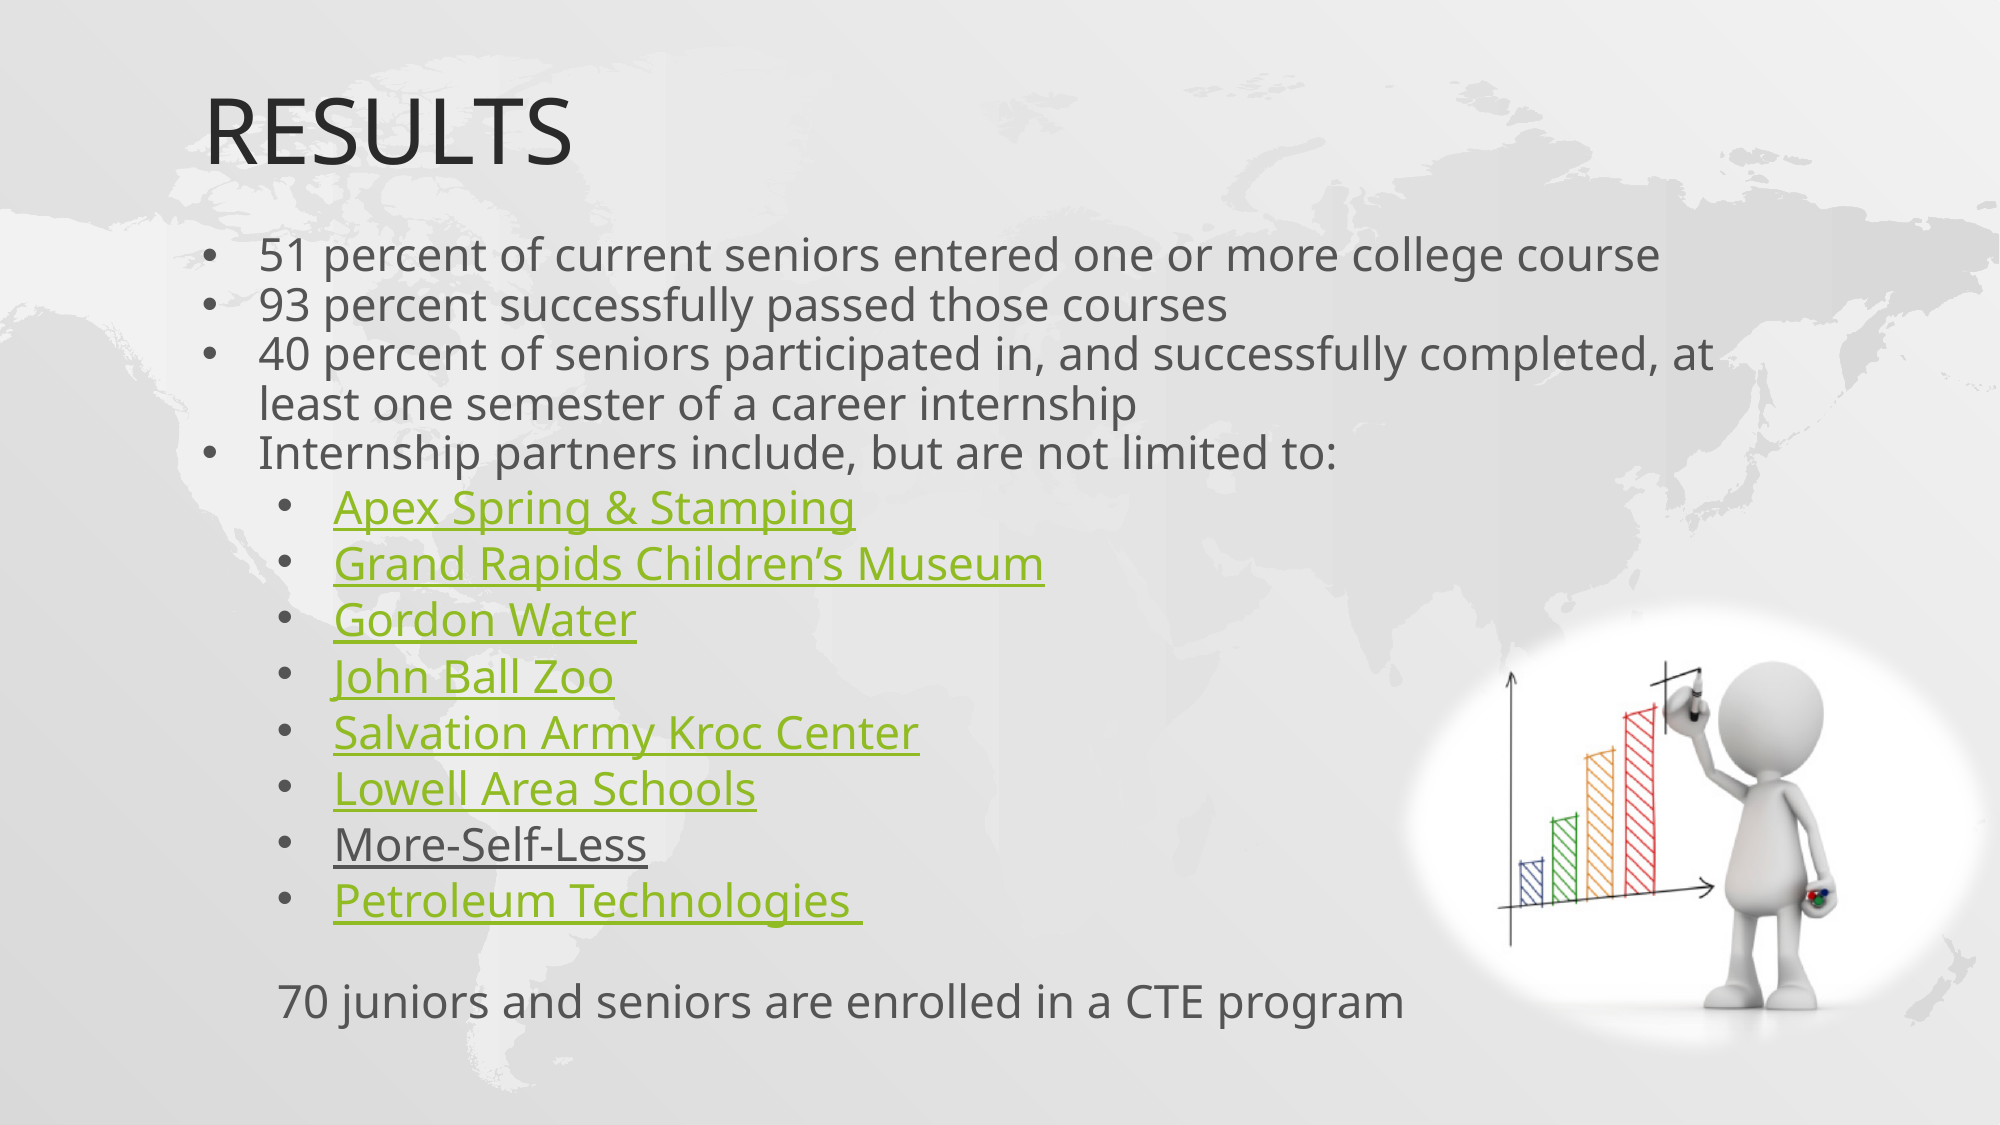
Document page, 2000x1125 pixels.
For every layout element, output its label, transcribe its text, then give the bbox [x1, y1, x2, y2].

picture [1387, 587, 2000, 1063]
text_box 51 percent of current seniors entered one or more college course 93 percent successfully passed those courses 40 percent of seniors participated in, and successfully completed, at least one semester of a career internship Internship partners include, but are not limited to: Apex Spring & Stamping Grand Rapids Children’s Museum Gordon Water John Ball Zoo Salvation Army Kroc Center Lowell Area Schools More-Self-Less Petroleum Technologies 70 juniors and seniors are enrolled in a CTE program [187, 224, 1763, 1125]
text_box Results [187, 0, 1788, 193]
